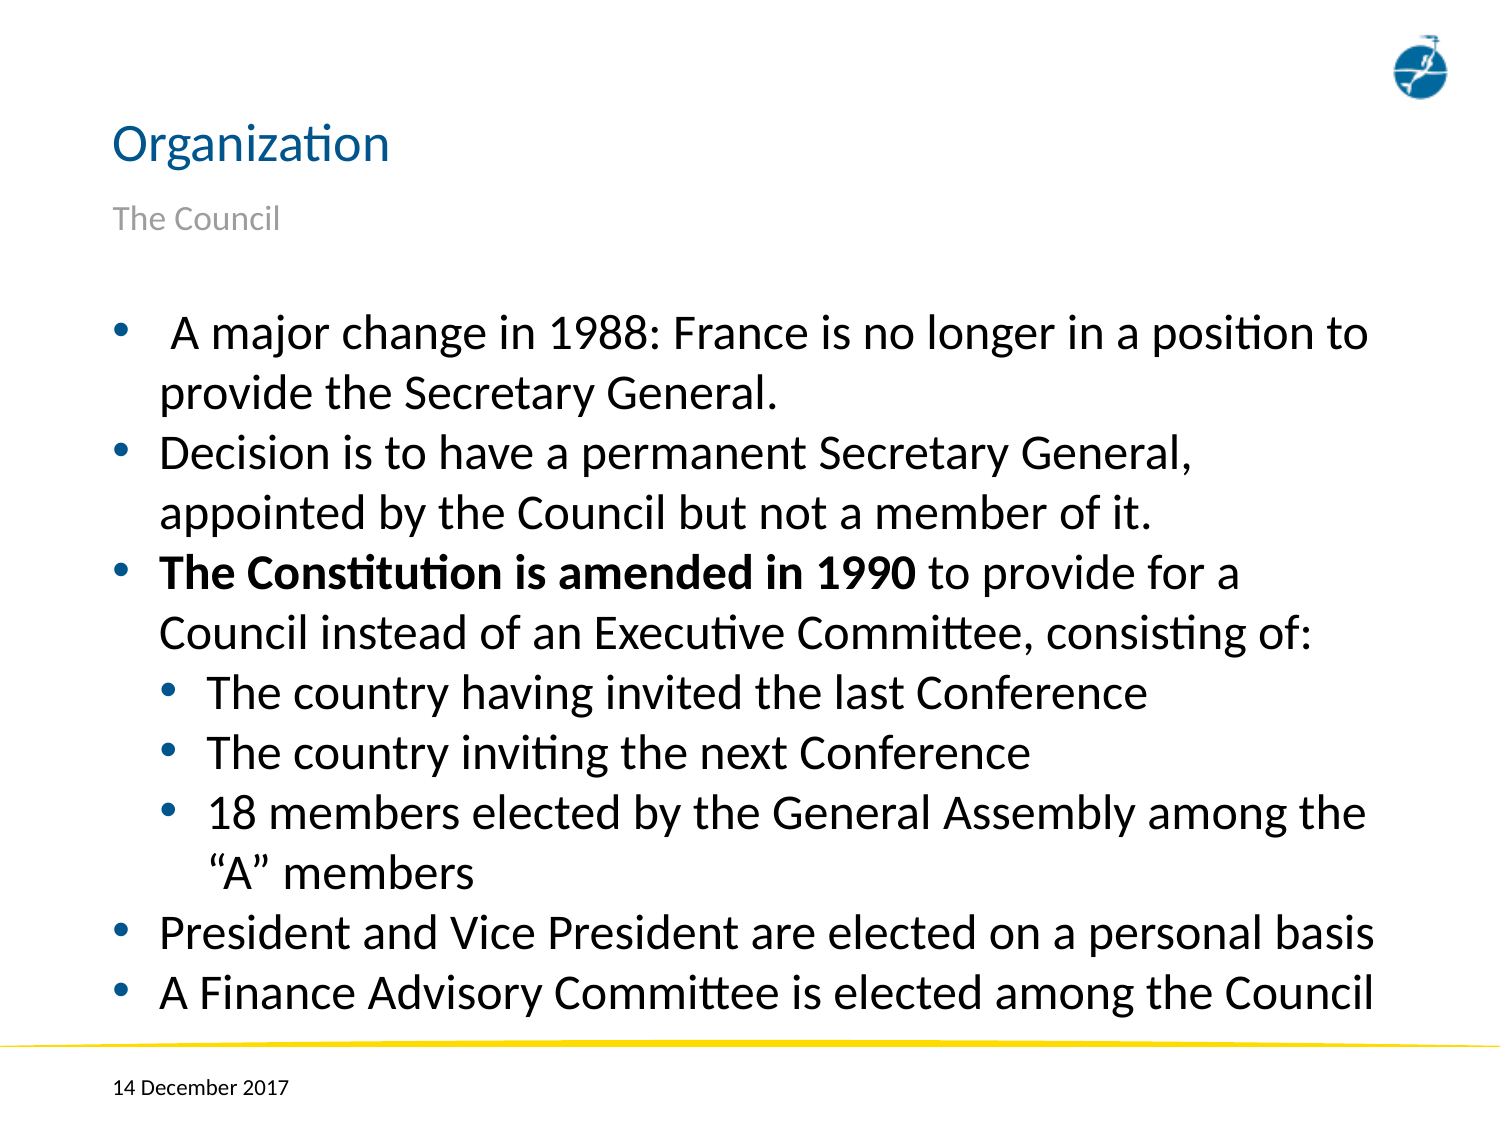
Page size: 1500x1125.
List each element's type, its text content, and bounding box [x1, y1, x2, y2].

title Organization [112, 19, 1388, 173]
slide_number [112, 1046, 461, 1125]
list The Council A major change in 1988: France is no longer in a position to provide the Secretary General. Decision is to have a permanent Secretary General, appointed by the Council but not a member of it. The Constitution is amended in 1990 to provide for a Council instead of an Executive Committee, consisting of: The country having invited the last Conference The country inviting the next Conference 18 members elected by the General Assembly among the “A” members President and Vice President are elected on a personal basis A Finance Advisory Committee is elected among the Council [112, 190, 1388, 1040]
